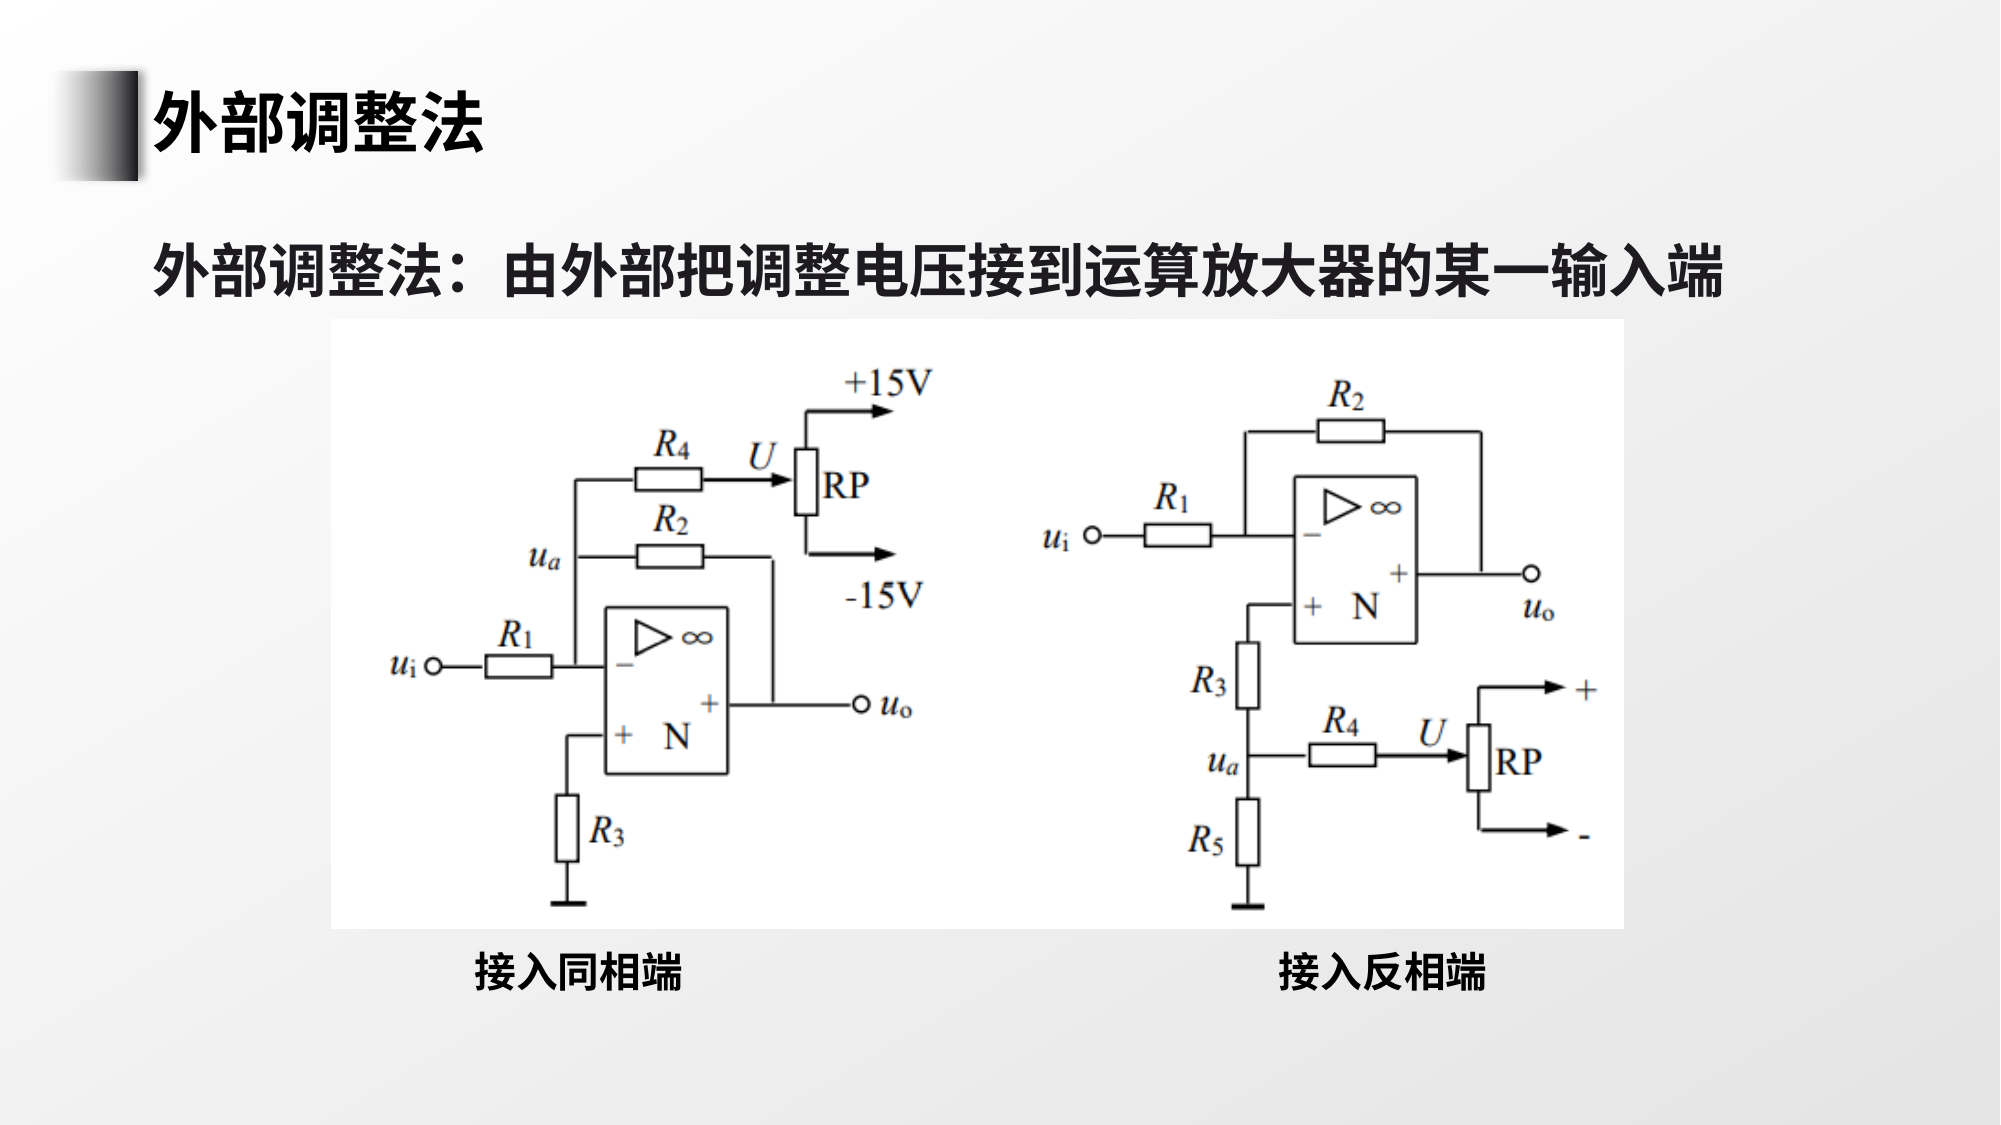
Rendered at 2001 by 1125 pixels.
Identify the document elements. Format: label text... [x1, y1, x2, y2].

list 外部调整法：由外部把调整电压接到运算放大器的某一输入端 [137, 191, 1863, 1014]
title 外部调整法 [137, 77, 1772, 175]
text_box 接入同相端 [459, 937, 699, 1003]
picture [331, 319, 1624, 929]
text_box 接入反相端 [1264, 937, 1503, 1003]
